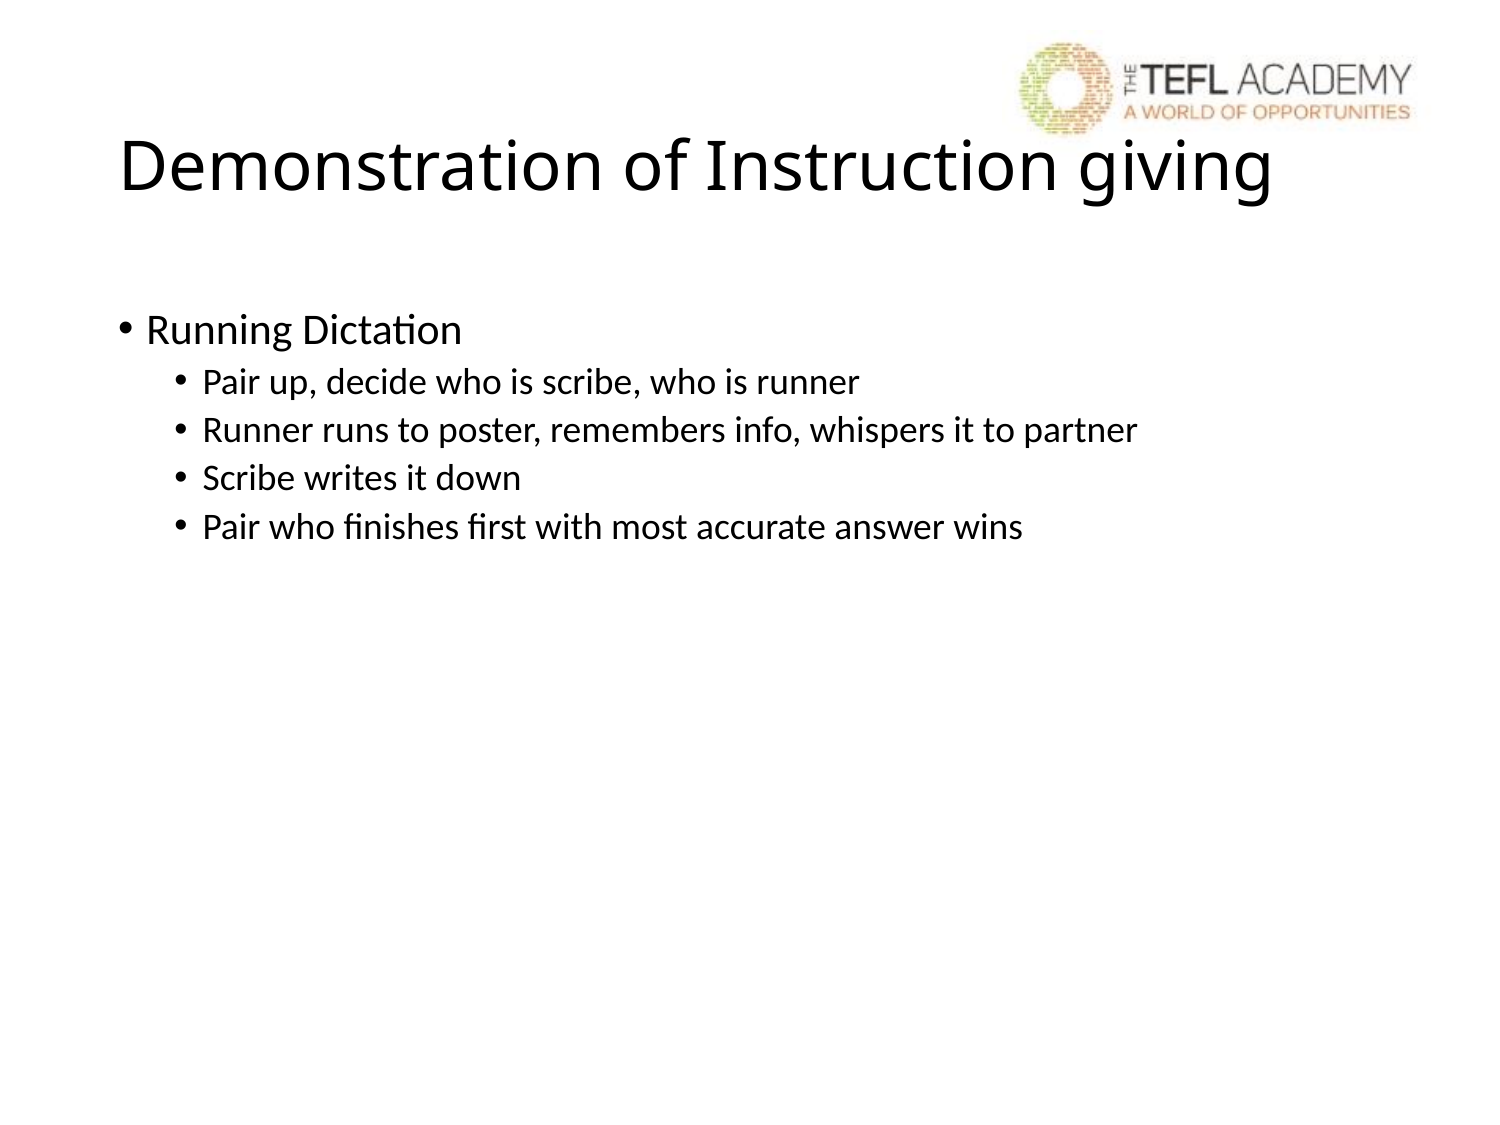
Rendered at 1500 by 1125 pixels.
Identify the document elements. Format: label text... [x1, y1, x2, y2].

list Running Dictation Pair up, decide who is scribe, who is runner Runner runs to poster, remembers info, whispers it to partner Scribe writes it down Pair who finishes first with most accurate answer wins [103, 299, 1397, 1014]
title Demonstration of Instruction giving [103, 59, 1397, 278]
picture [1002, 30, 1446, 157]
